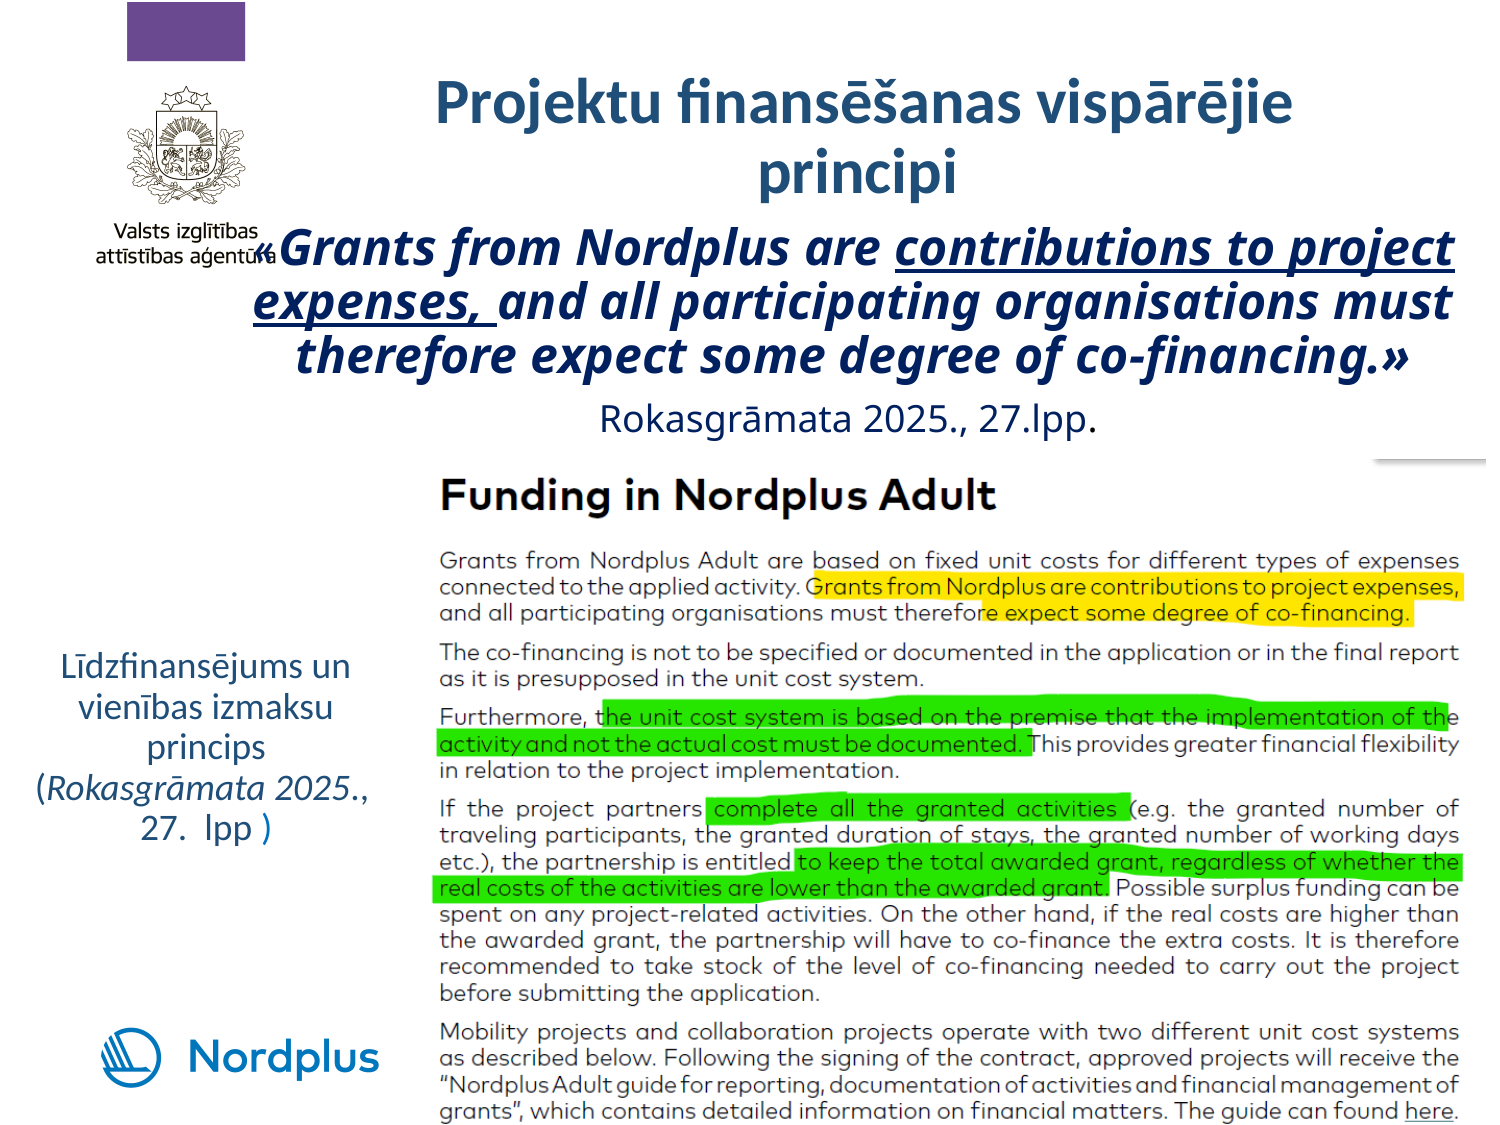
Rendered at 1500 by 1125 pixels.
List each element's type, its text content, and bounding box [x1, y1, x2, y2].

list «Grants from Nordplus are contributions to project expenses, and all participating organisations must therefore expect some degree of co-financing.» Rokasgrāmata 2025., 27.lpp. [206, 214, 1500, 460]
picture [0, 0, 1500, 1125]
title Projektu finansēšanas vispārējie principi [333, 59, 1397, 215]
text_box Līdzfinansējums un vienības izmaksu princips (Rokasgrāmata 2025., 27. lpp ) [14, 639, 399, 857]
